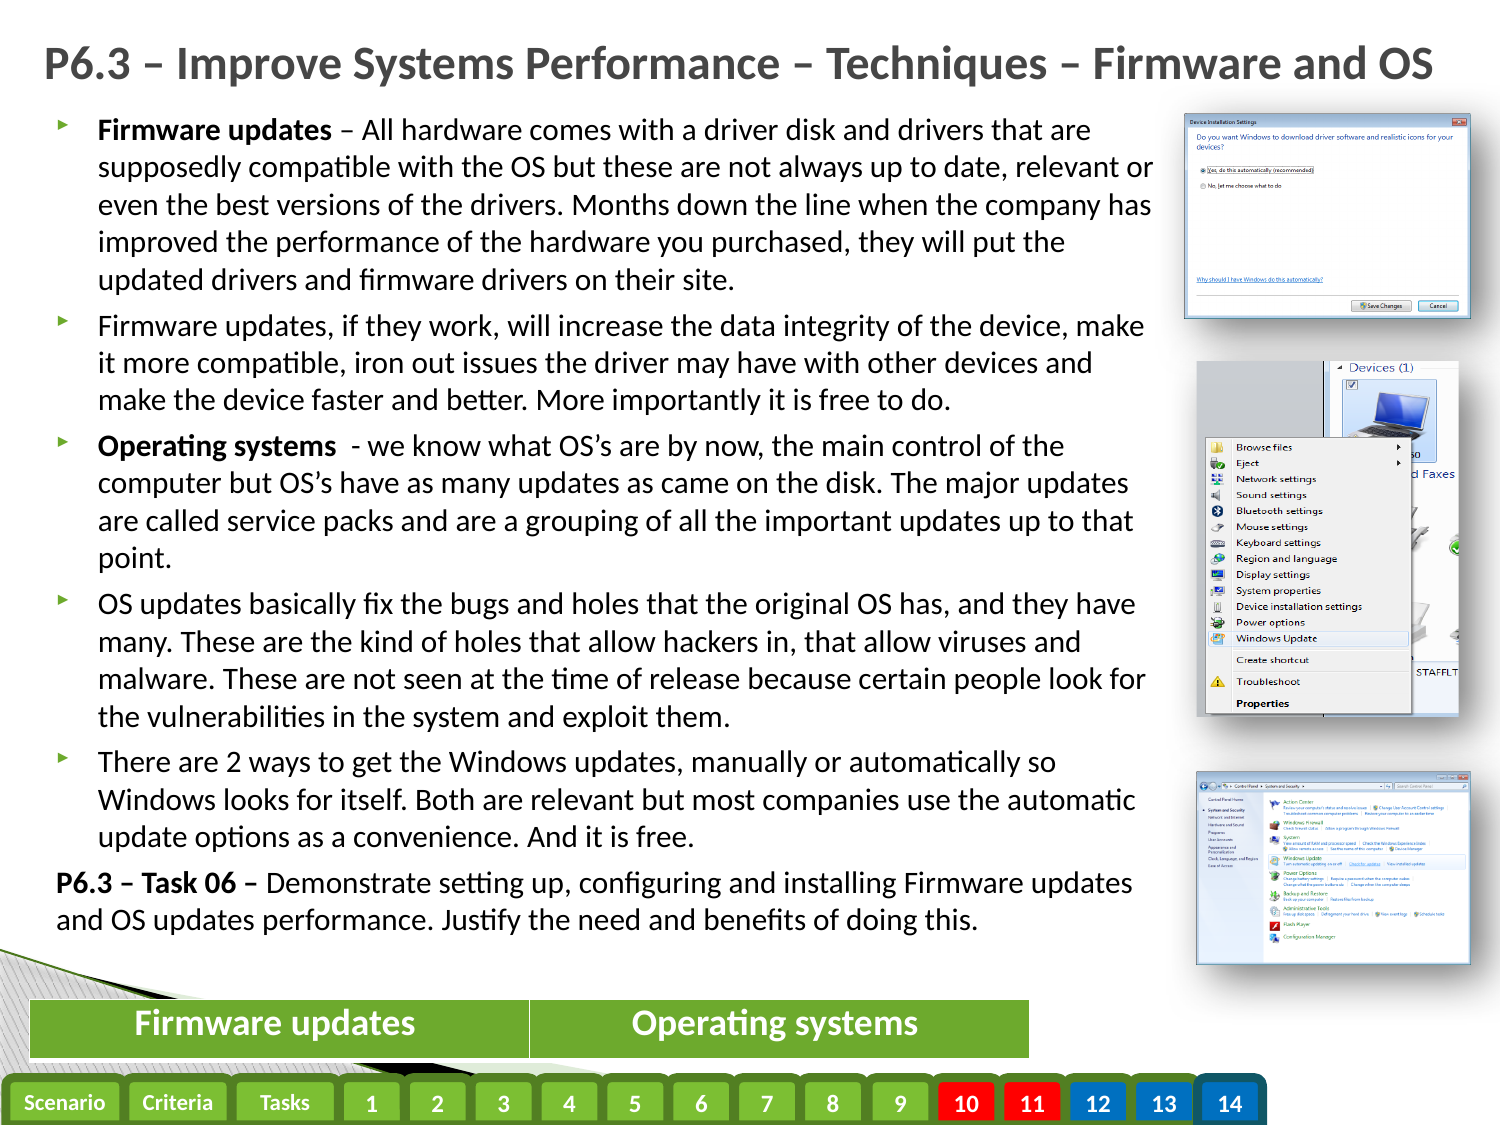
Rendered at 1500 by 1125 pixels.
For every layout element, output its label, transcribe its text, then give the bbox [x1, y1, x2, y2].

table_header Operating systems [530, 1000, 1029, 1058]
picture [1196, 361, 1459, 717]
picture [1196, 771, 1471, 965]
title P6.3 – Improve Systems Performance – Techniques – Firmware and OS [29, 30, 1463, 90]
list Firmware updates – All hardware comes with a driver disk and drivers that are supposedly compatible with the OS but these are not always up to date, relevant or even the best versions of the drivers. Months down the line when the company has improved the performance of the hardware you purchased, they will put the updated drivers and firmware drivers on their site. Firmware updates, if they work, will increase the data integrity of the device, make it more compatible, iron out issues the driver may have with other devices and make the device faster and better. More importantly it is free to do. Operating systems - we know what OS’s are by now, the main control of the computer but OS’s have as many updates as came on the disk. The major updates are called service packs and are a grouping of all the important updates up to that point. OS updates basically fix the bugs and holes that the original OS has, and they have many. These are the kind of holes that allow hackers in, that allow viruses and malware. These are not seen at the time of release because certain people look for the vulnerabilities in the system and exploit them. There are 2 ways to get the Windows updates, manually or automatically so Windows looks for itself. Both are relevant but most companies use the automatic update options as a convenience. And it is free. P6.3 – Task 06 – Demonstrate setting up, configuring and installing Firmware updates and OS updates performance. Justify the need and benefits of doing this. [41, 101, 1185, 965]
picture [1184, 113, 1471, 319]
table_header Firmware updates [30, 1000, 529, 1058]
